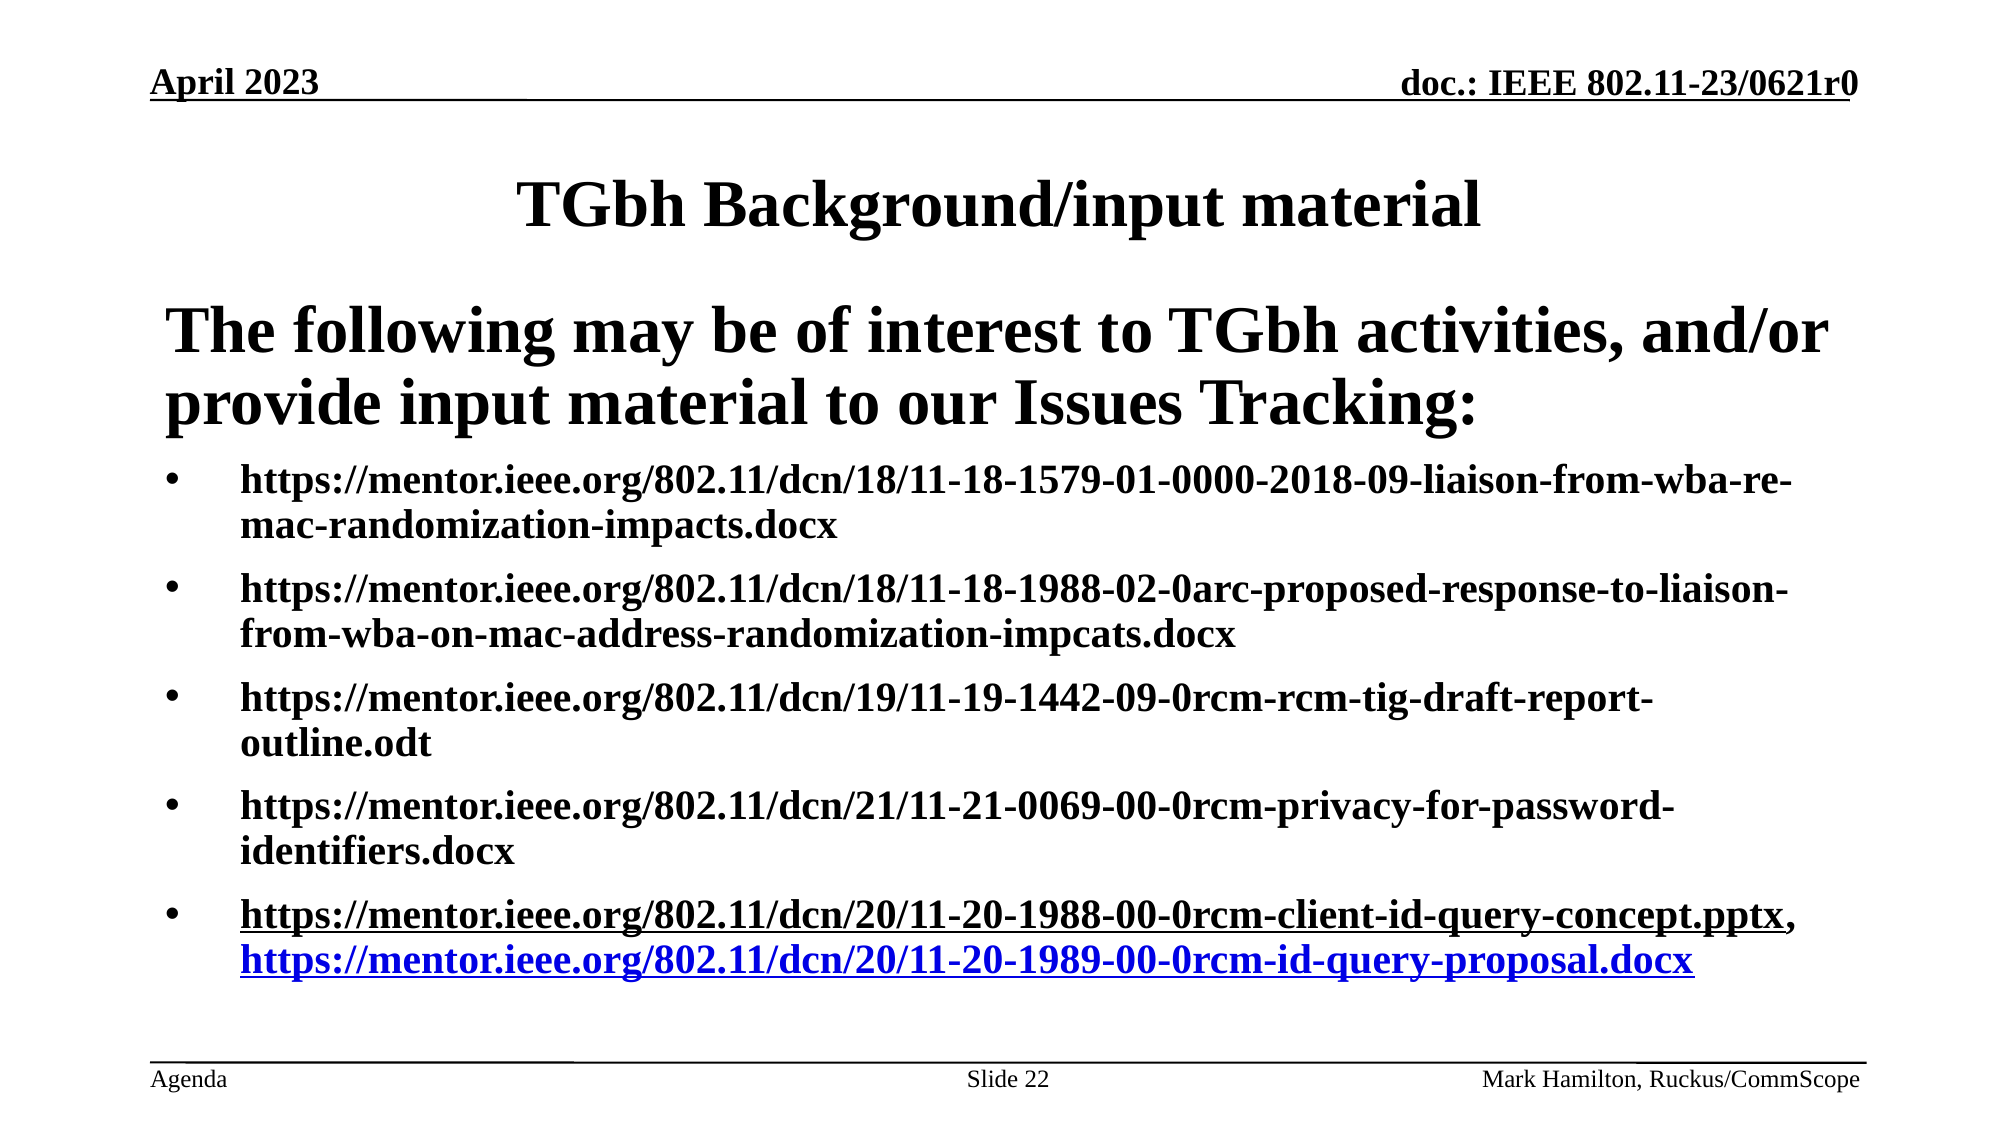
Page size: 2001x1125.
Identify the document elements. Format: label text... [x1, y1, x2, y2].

list The following may be of interest to TGbh activities, and/or provide input material to our Issues Tracking: https://mentor.ieee.org/802.11/dcn/18/11-18-1579-01-0000-2018-09-liaison-from-wba-re-mac-randomization-impacts.docx https://mentor.ieee.org/802.11/dcn/18/11-18-1988-02-0arc-proposed-response-to-liaison-from-wba-on-mac-address-randomization-impcats.docx https://mentor.ieee.org/802.11/dcn/19/11-19-1442-09-0rcm-rcm-tig-draft-report-outline.odt https://mentor.ieee.org/802.11/dcn/21/11-21-0069-00-0rcm-privacy-for-password-identifiers.docx https://mentor.ieee.org/802.11/dcn/20/11-20-1988-00-0rcm-client-id-query-concept.pptx, https://mentor.ieee.org/802.11/dcn/20/11-20-1989-00-0rcm-id-query-proposal.docx [149, 287, 1850, 963]
slide_number Slide 22 [950, 1061, 1067, 1123]
title TGbh Background/input material [149, 112, 1850, 287]
